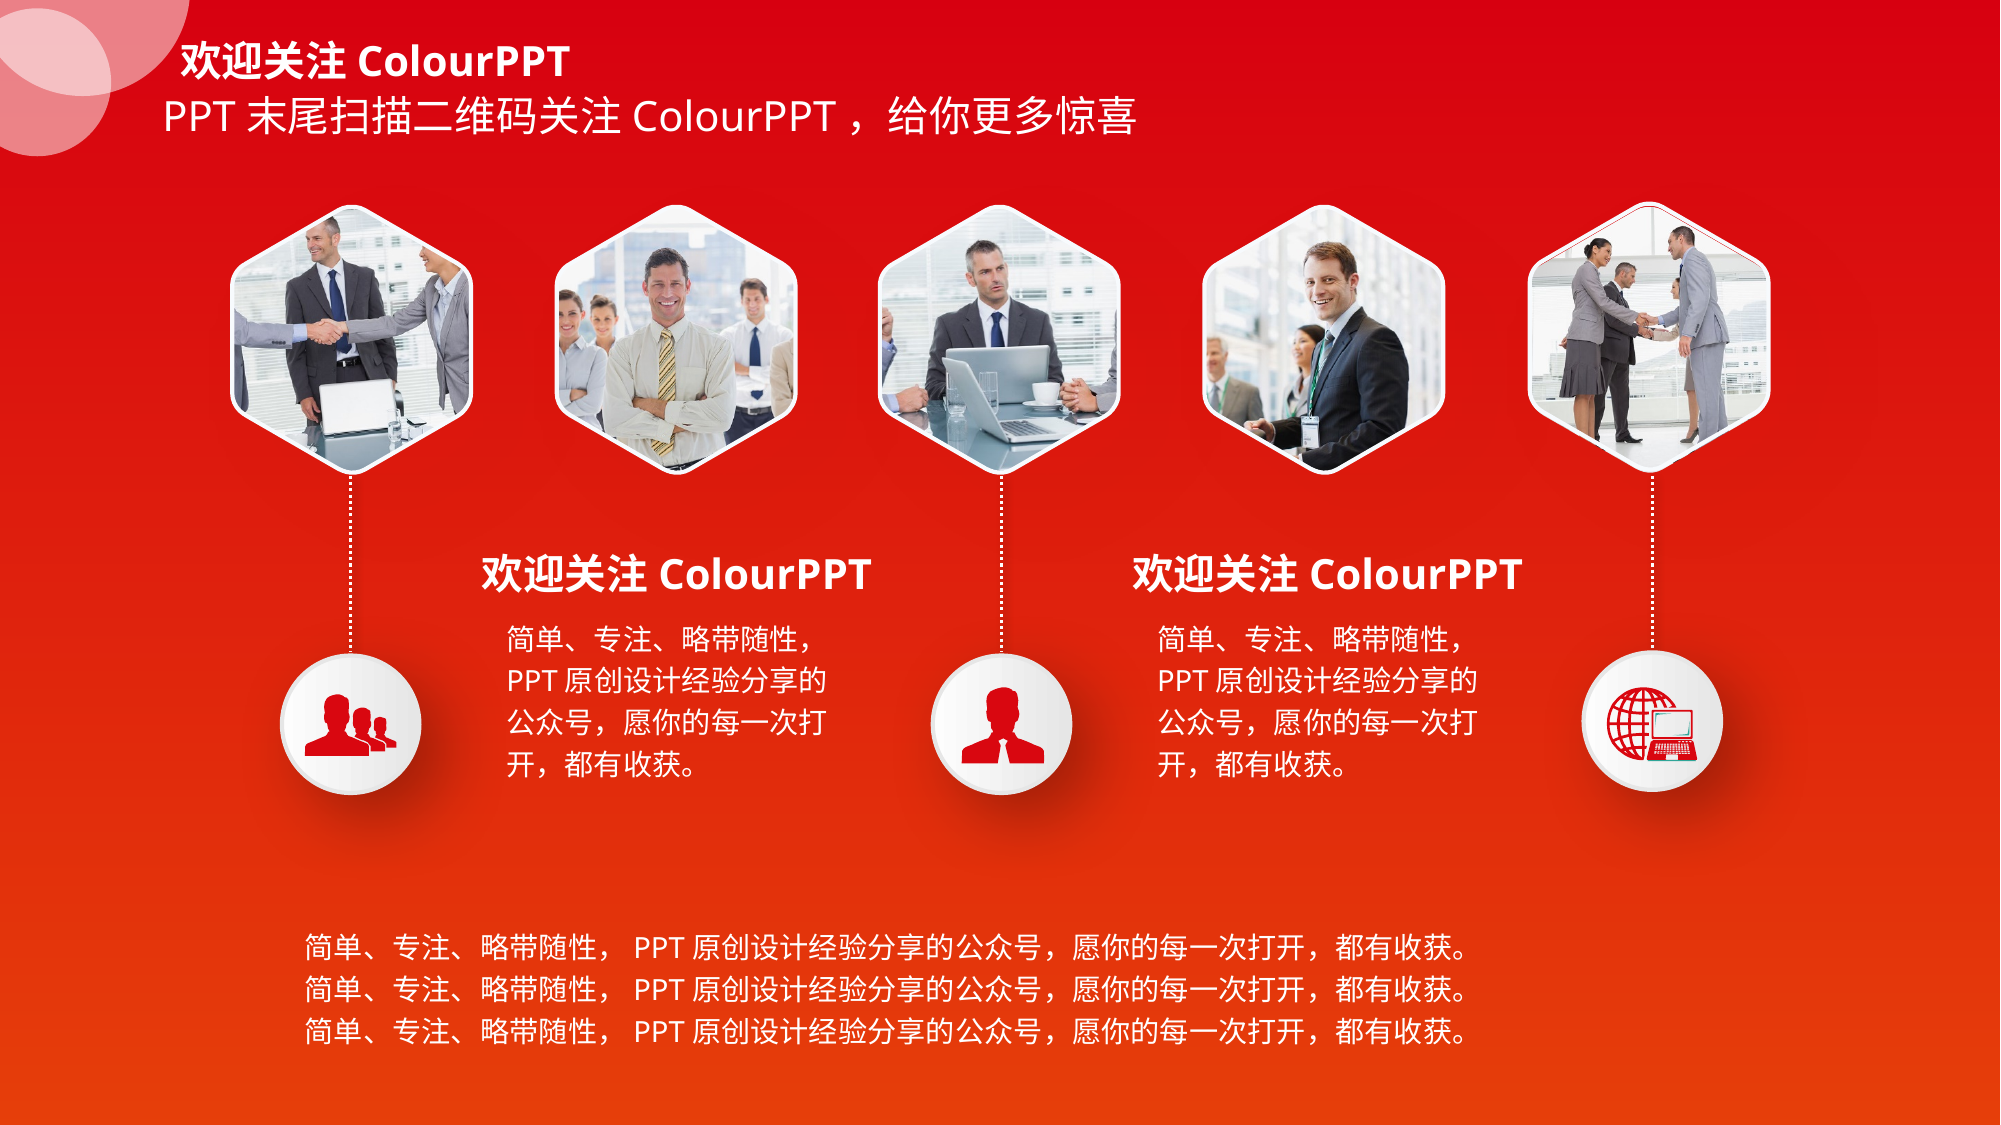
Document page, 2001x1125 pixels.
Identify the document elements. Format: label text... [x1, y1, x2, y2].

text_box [0, 0, 191, 157]
text_box 欢迎关注ColourPPT [1117, 540, 1538, 605]
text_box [1204, 206, 1444, 473]
text_box 欢迎关注ColourPPT [466, 540, 888, 605]
text_box 欢迎关注ColourPPT [191, 27, 586, 82]
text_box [879, 206, 1120, 473]
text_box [231, 206, 471, 473]
text_box 简单、专注、略带随性，PPT原创设计经验分享的公众号，愿你的每一次打开，都有收获。 [1142, 606, 1512, 789]
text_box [556, 206, 796, 473]
text_box 简单、专注、略带随性，PPT原创设计经验分享的公众号，愿你的每一次打开，都有收获。 简单、专注、略带随性，PPT原创设计经验分享的公众号，愿你的每一次打开，都有收获。 简单、专注、略带随性，PPT原创设计经验分享的公众号，愿你的每一次打开，都有收获。 [289, 915, 1714, 1056]
text_box PPT末尾扫描二维码关注ColourPPT，给你更多惊喜 [191, 82, 1154, 148]
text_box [1583, 652, 1722, 790]
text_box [932, 655, 1071, 793]
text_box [1529, 203, 1769, 473]
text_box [281, 655, 420, 793]
text_box 简单、专注、略带随性，PPT原创设计经验分享的公众号，愿你的每一次打开，都有收获。 [491, 606, 861, 789]
